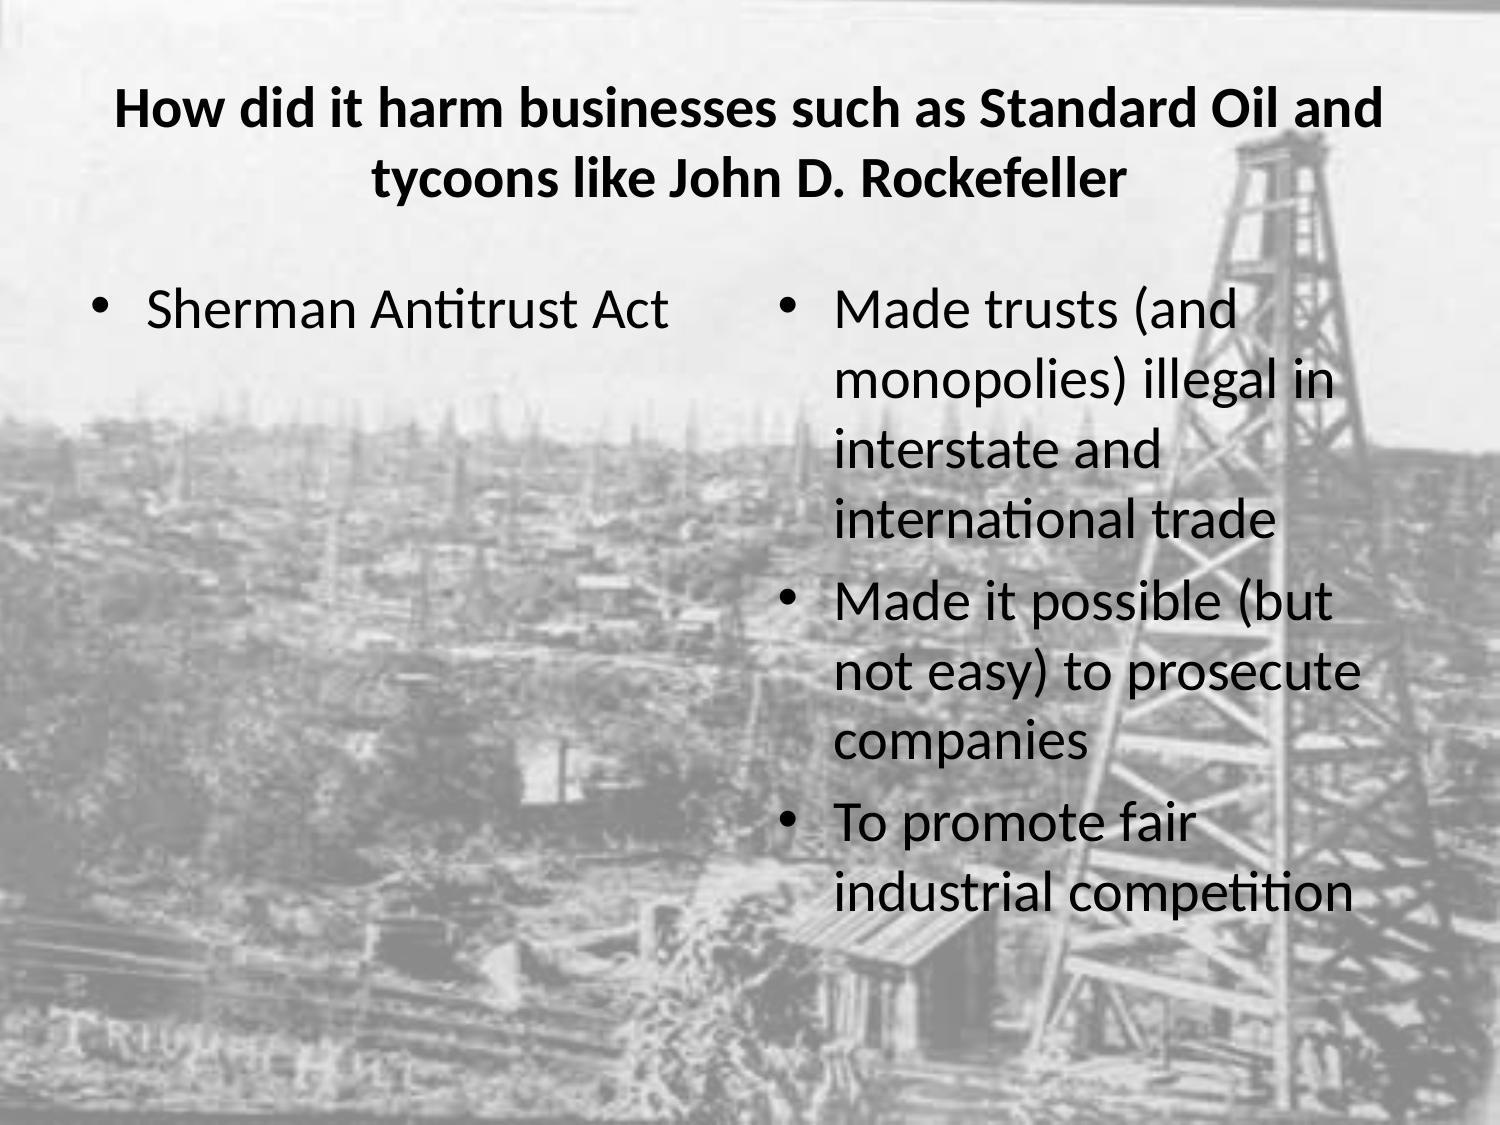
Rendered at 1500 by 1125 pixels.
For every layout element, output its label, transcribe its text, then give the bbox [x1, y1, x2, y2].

list Sherman Antitrust Act [75, 262, 738, 1005]
list Made trusts (and monopolies) illegal in interstate and international trade Made it possible (but not easy) to prosecute companies To promote fair industrial competition [762, 262, 1425, 1005]
title How did it harm businesses such as Standard Oil and tycoons like John D. Rockefeller [75, 45, 1425, 233]
